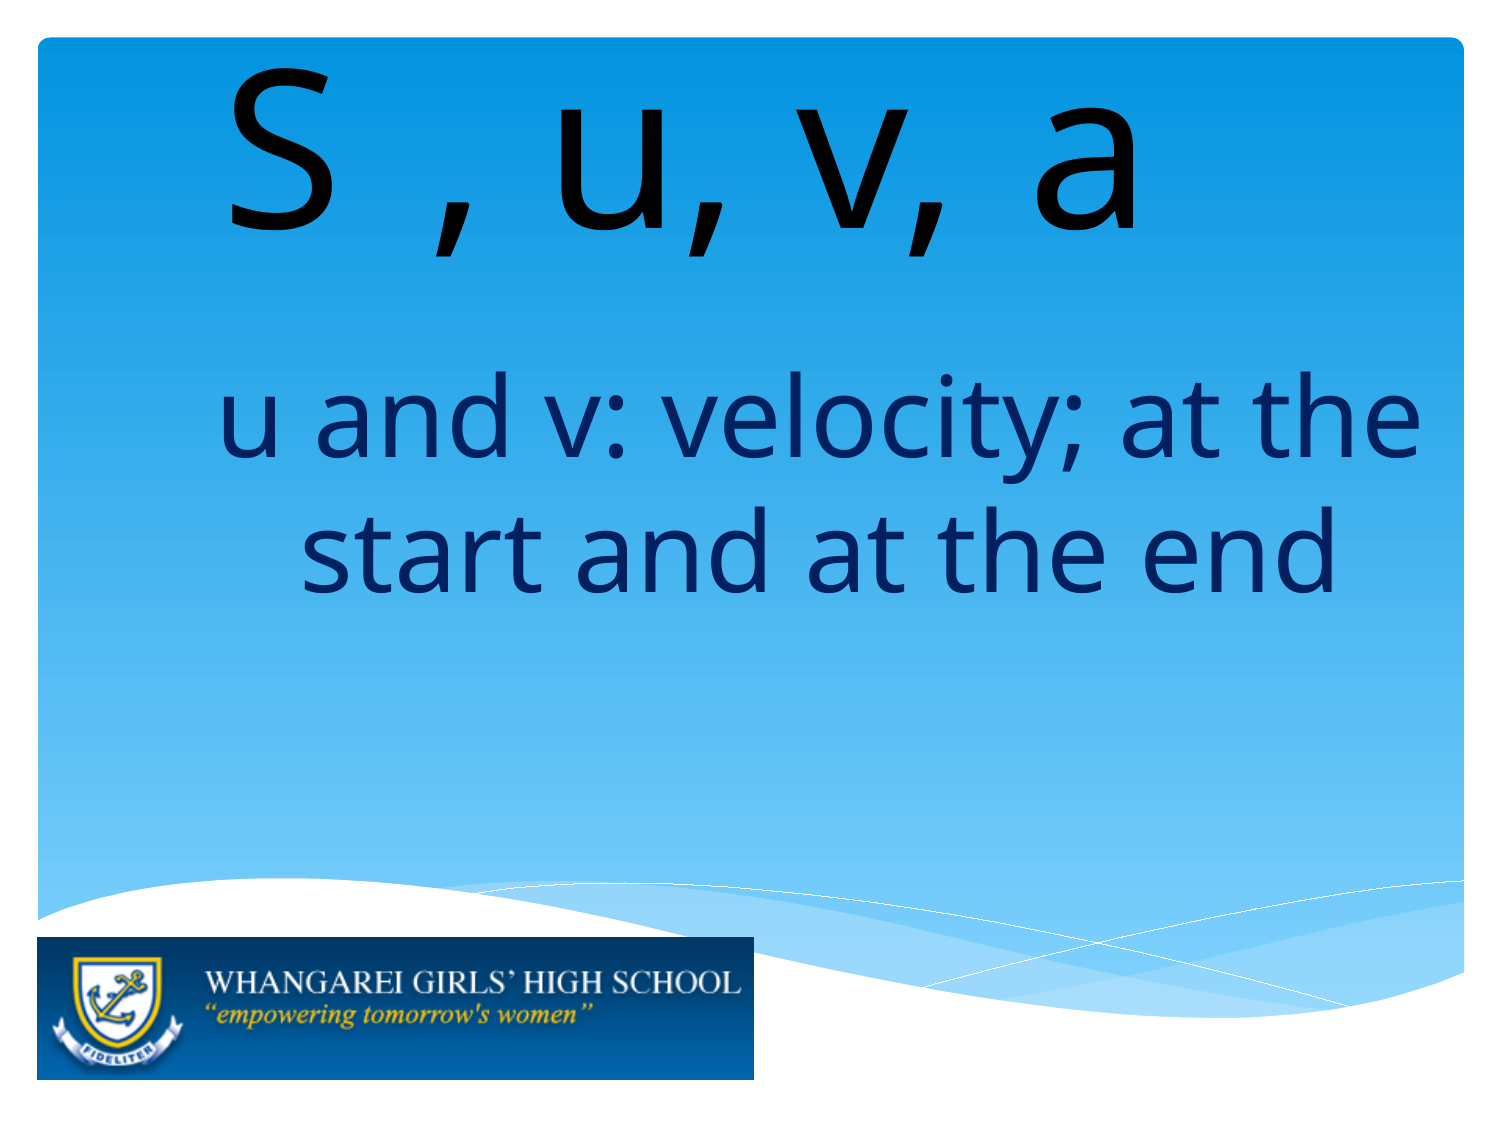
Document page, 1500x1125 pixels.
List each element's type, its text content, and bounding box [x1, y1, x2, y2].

text_box S , u, v, a [206, 30, 1388, 291]
text_box u and v: velocity; at the start and at the end [194, 337, 1447, 1024]
picture [37, 937, 754, 1080]
